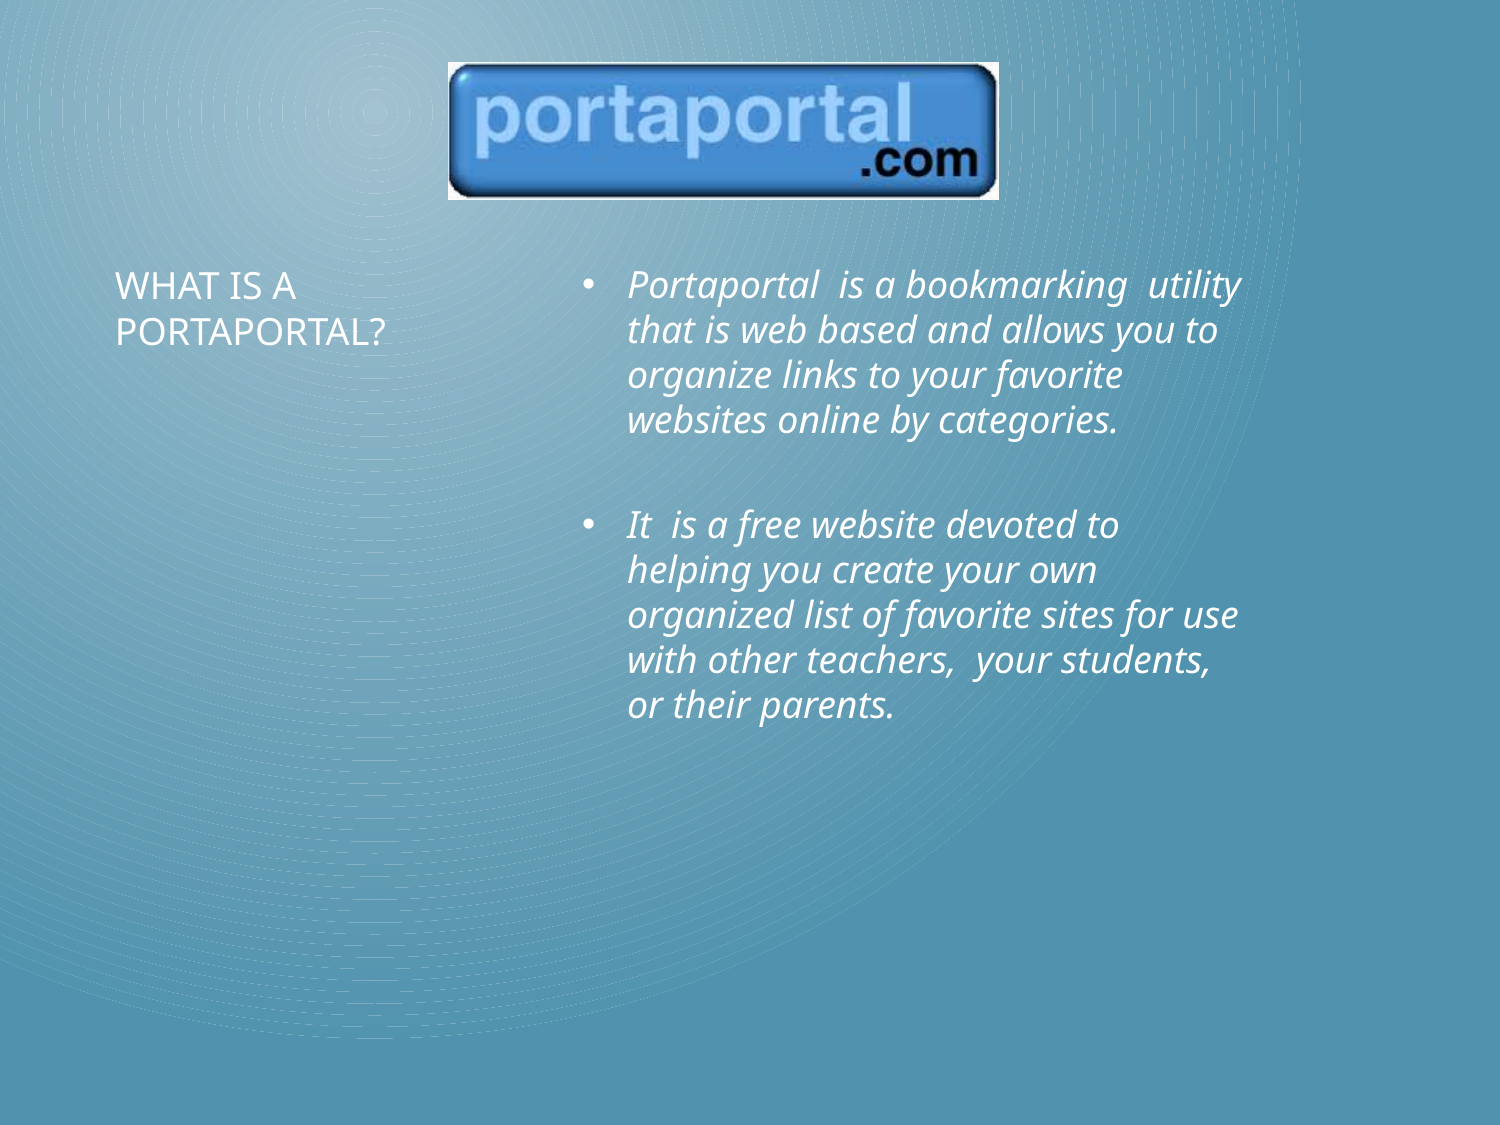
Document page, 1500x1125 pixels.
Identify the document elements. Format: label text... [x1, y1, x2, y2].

list Portaportal is a bookmarking utility that is web based and allows you to organize links to your favorite websites online by categories. It is a free website devoted to helping you create your own organized list of favorite sites for use with other teachers, your students, or their parents. [566, 253, 1260, 891]
picture [448, 62, 1000, 201]
title What is a portaportal? [99, 254, 516, 580]
